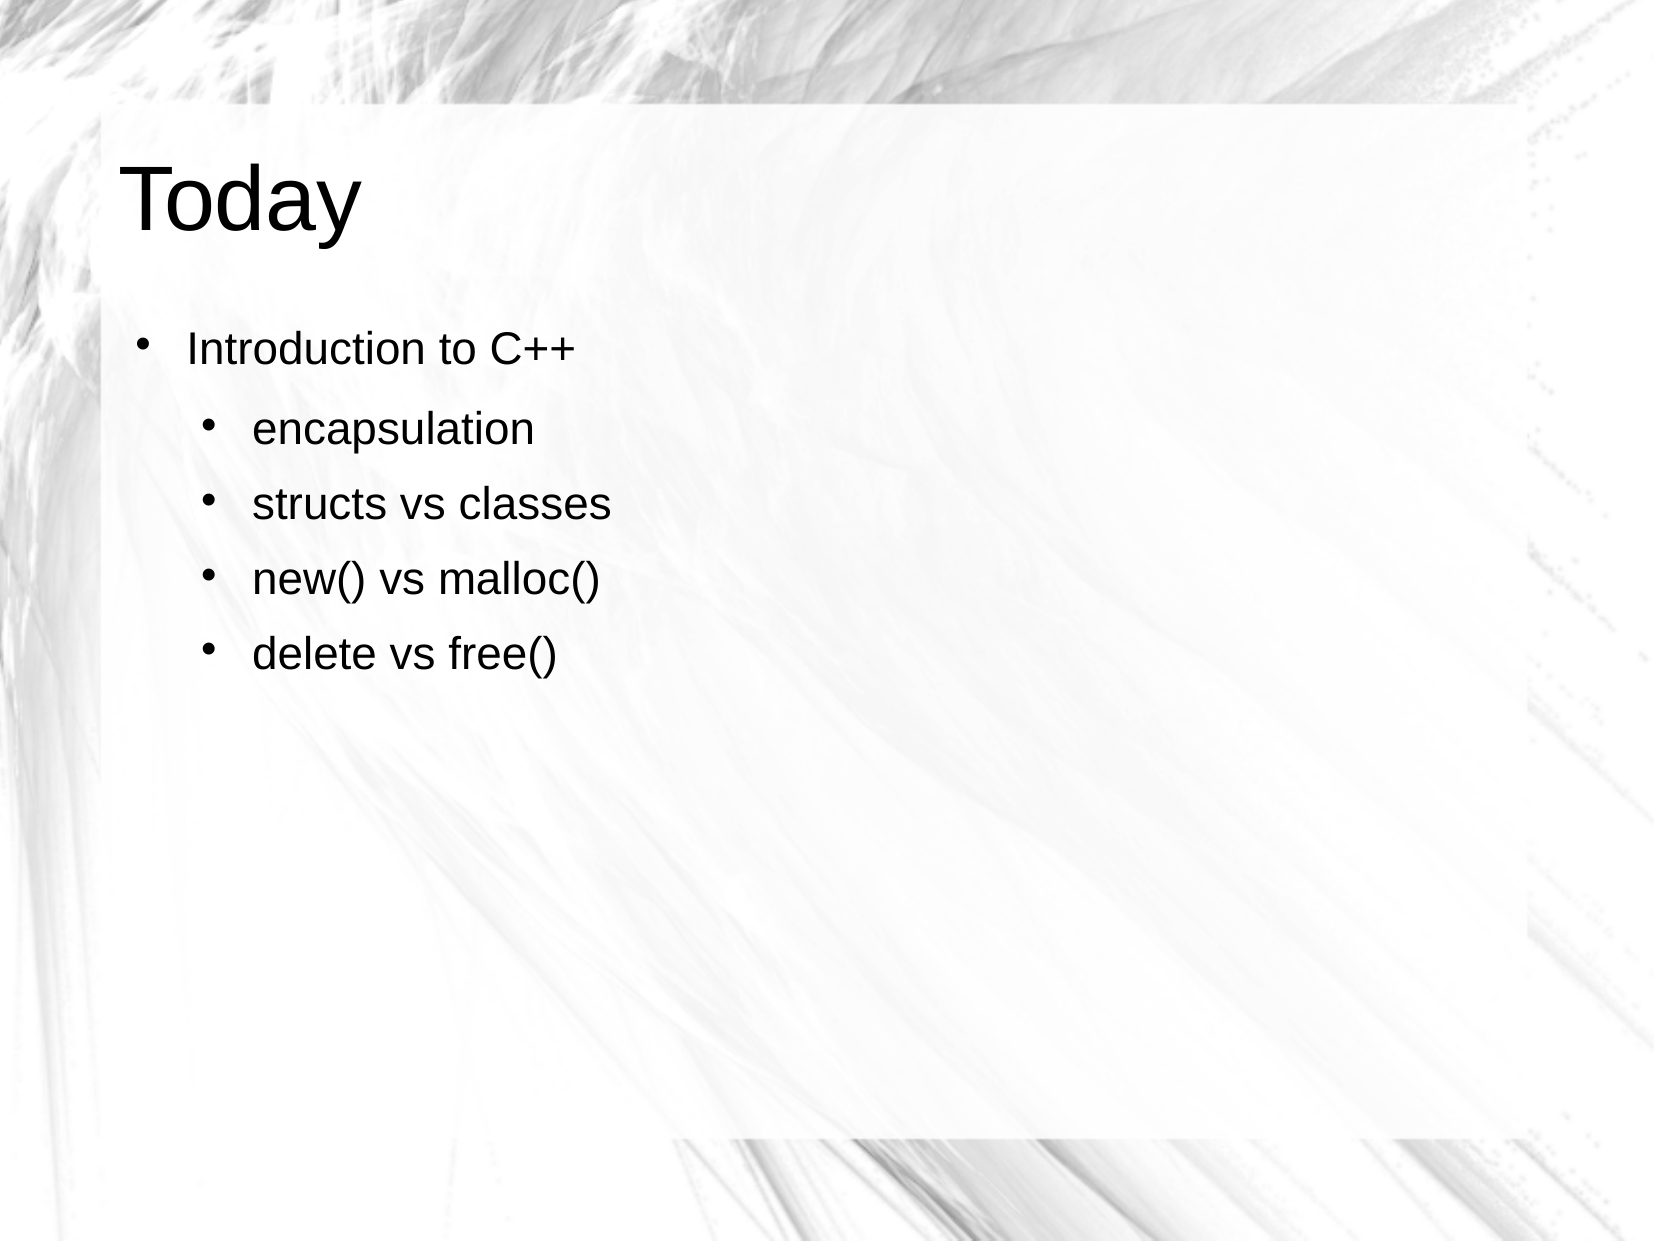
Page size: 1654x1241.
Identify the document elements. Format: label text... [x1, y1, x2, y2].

title Today [118, 93, 1506, 299]
list Introduction to C++ encapsulation structs vs classes new() vs malloc() delete vs free() [118, 319, 1571, 1109]
picture [0, 0, 1654, 1241]
